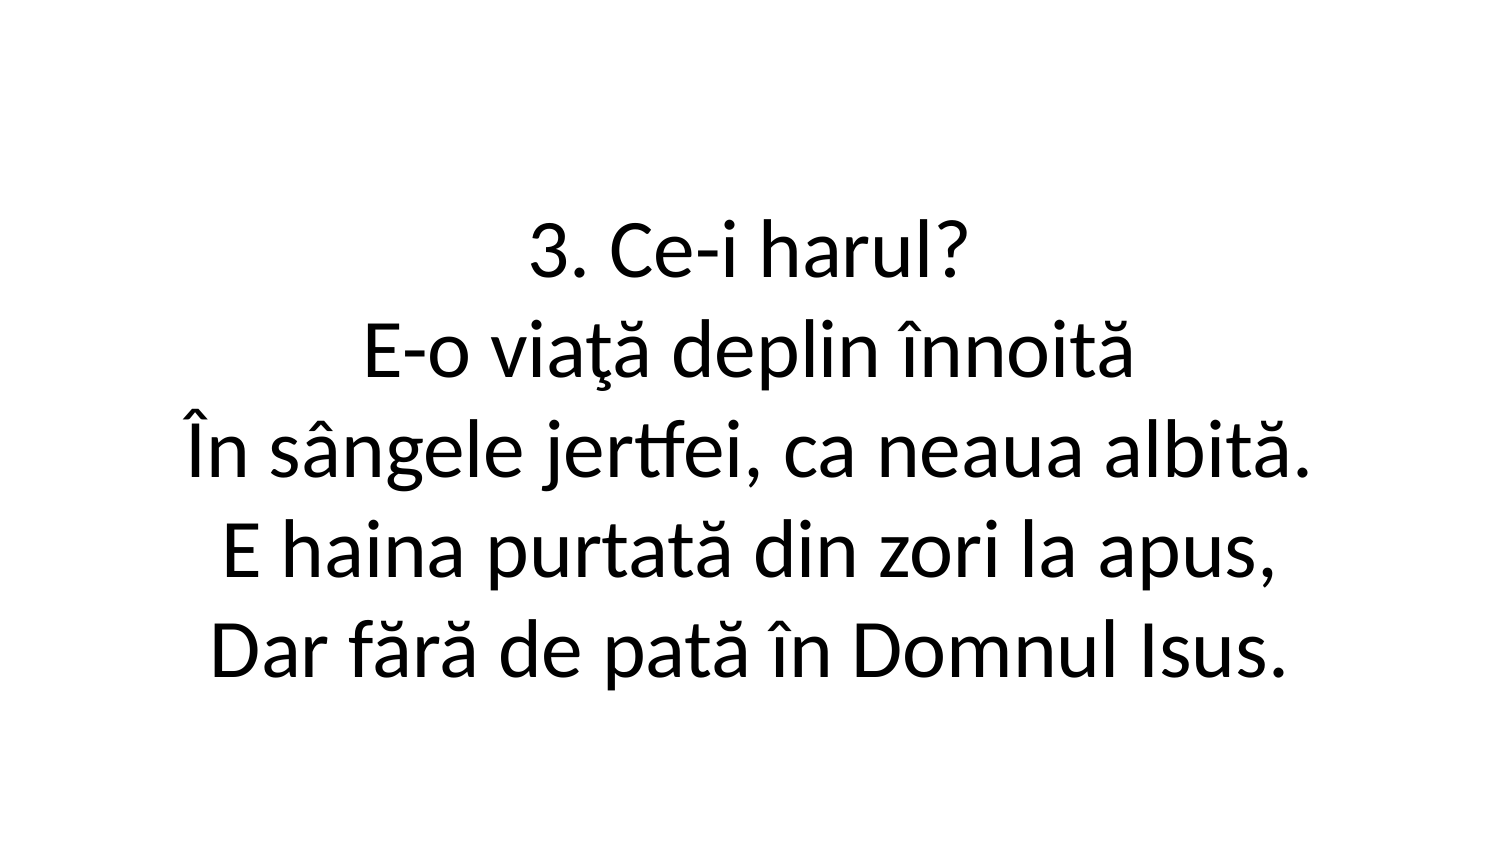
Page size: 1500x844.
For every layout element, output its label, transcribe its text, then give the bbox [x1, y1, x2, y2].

text_box 3. Ce-i harul? E-o viaţă deplin înnoită În sângele jertfei, ca neaua albită. E haina purtată din zori la apus, Dar fără de pată în Domnul Isus. [170, 142, 1330, 702]
